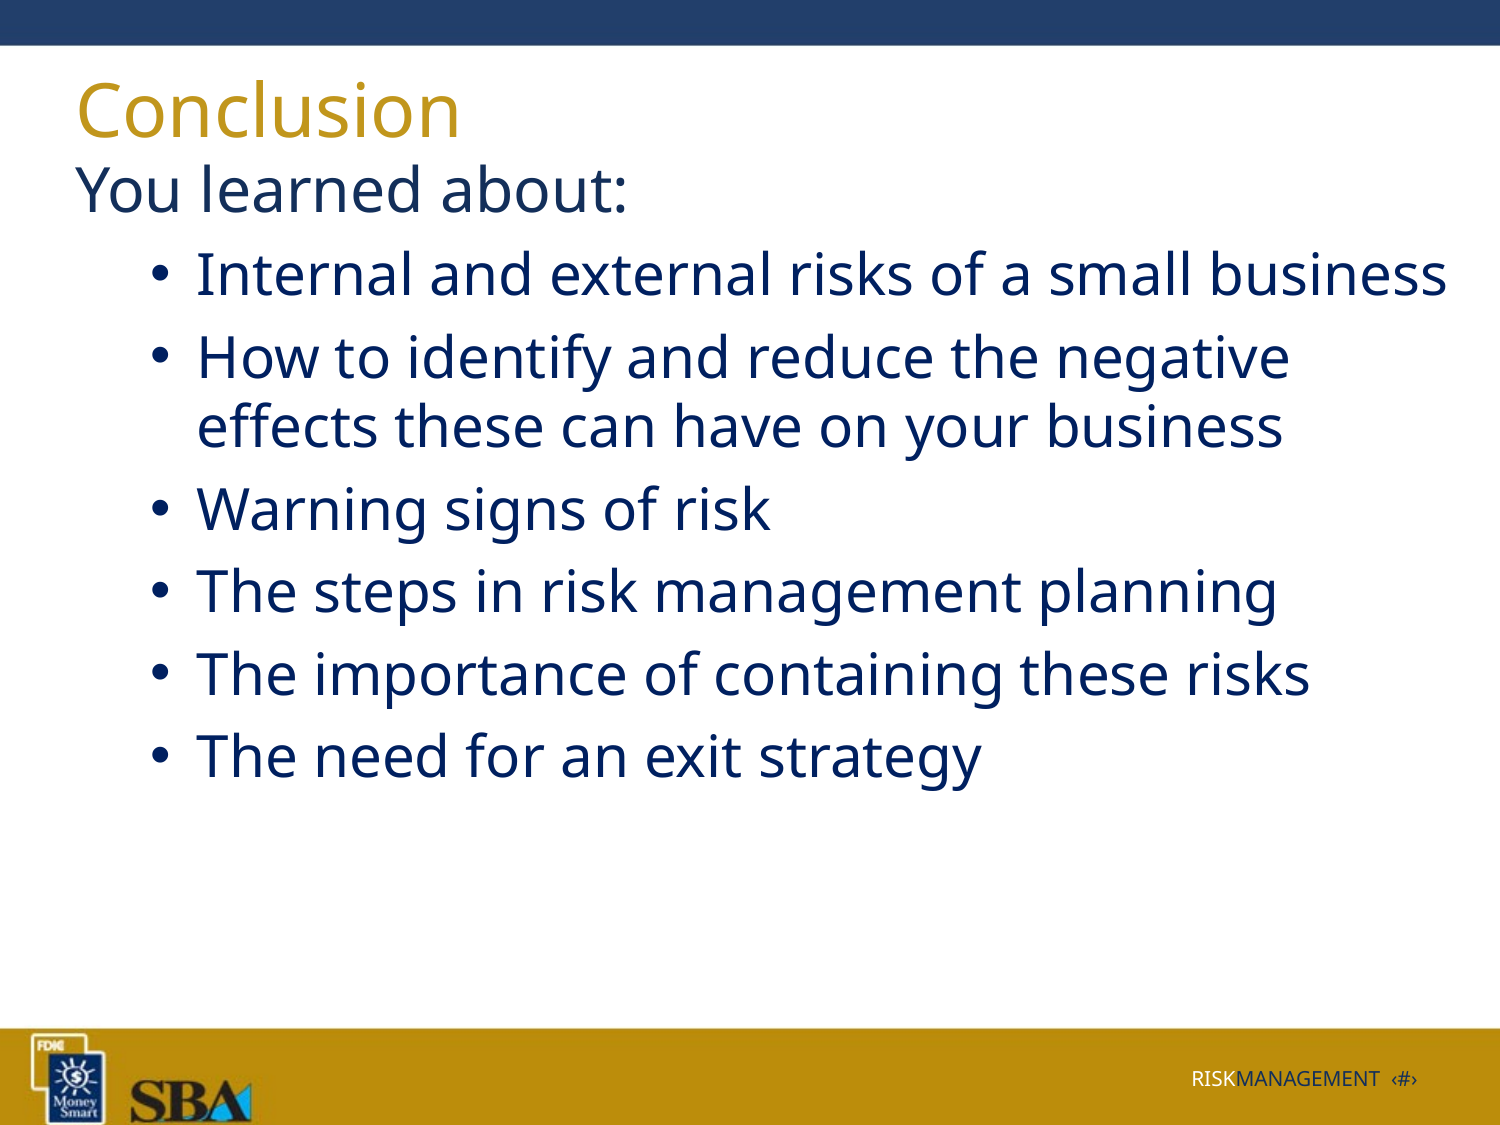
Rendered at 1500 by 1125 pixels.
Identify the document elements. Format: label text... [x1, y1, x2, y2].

picture [0, 0, 1500, 1125]
list You learned about: Internal and external risks of a small business How to identify and reduce the negative effects these can have on your business Warning signs of risk The steps in risk management planning The importance of containing these risks The need for an exit strategy [74, 149, 1451, 851]
title Conclusion [74, 61, 1426, 149]
